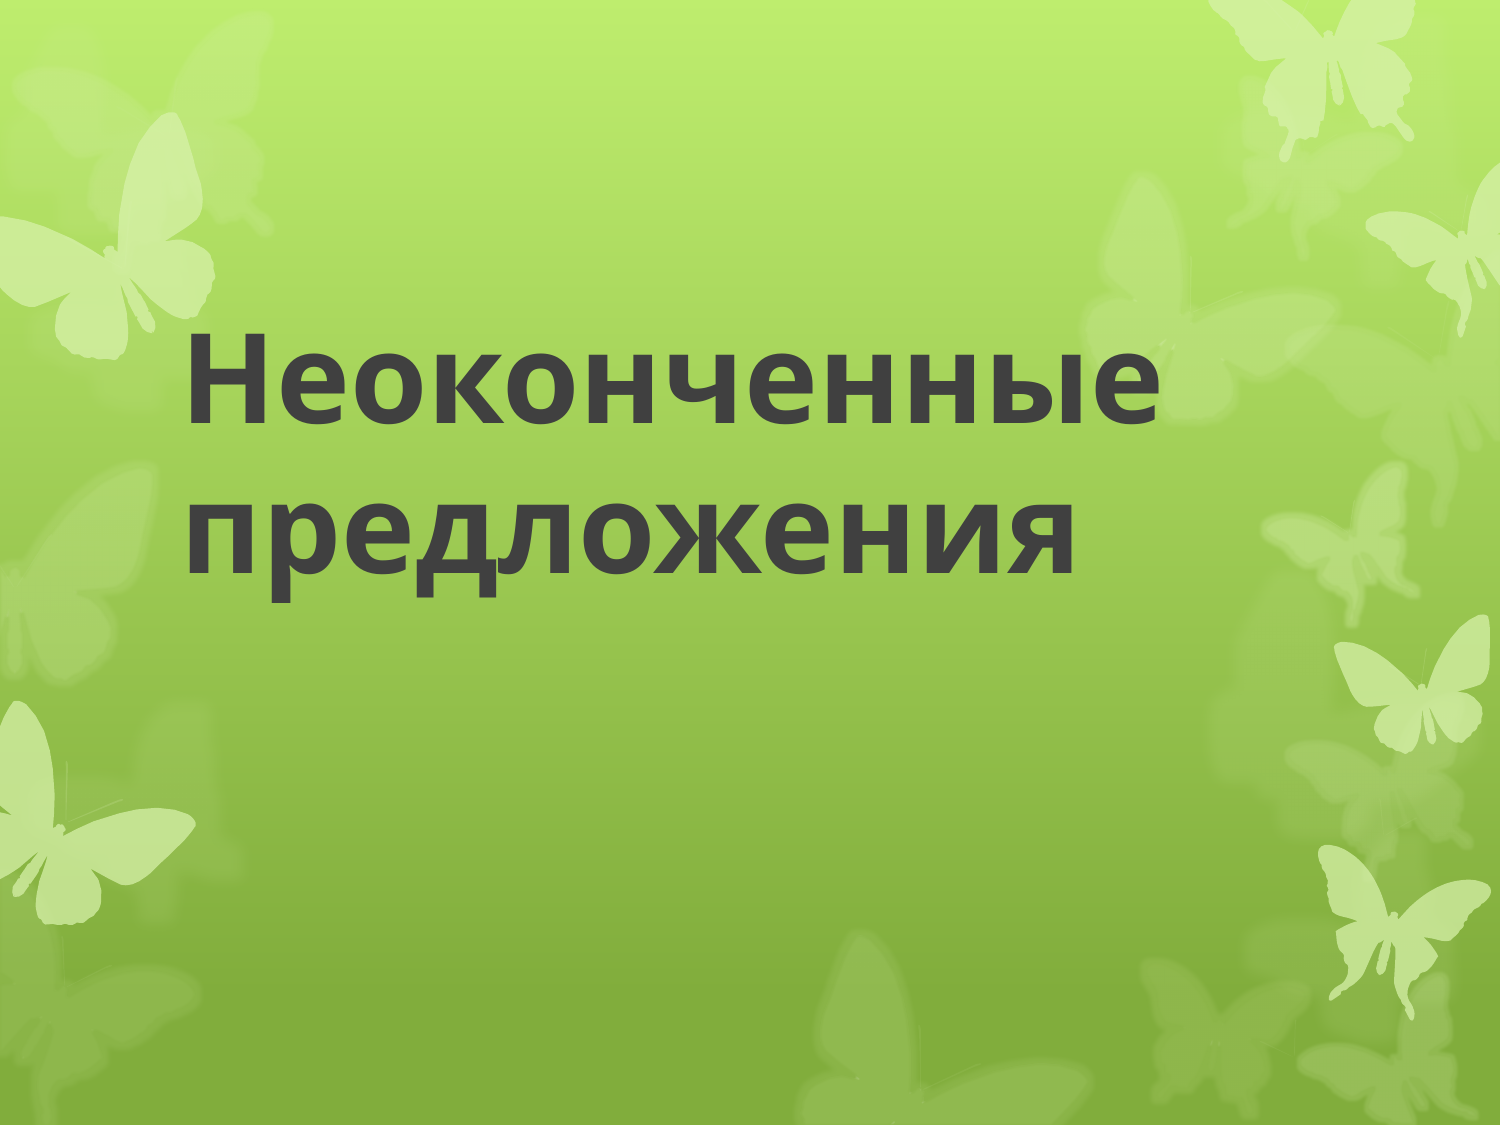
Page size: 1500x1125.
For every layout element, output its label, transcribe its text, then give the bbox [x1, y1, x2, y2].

title Неоконченные предложения [165, 110, 1335, 787]
